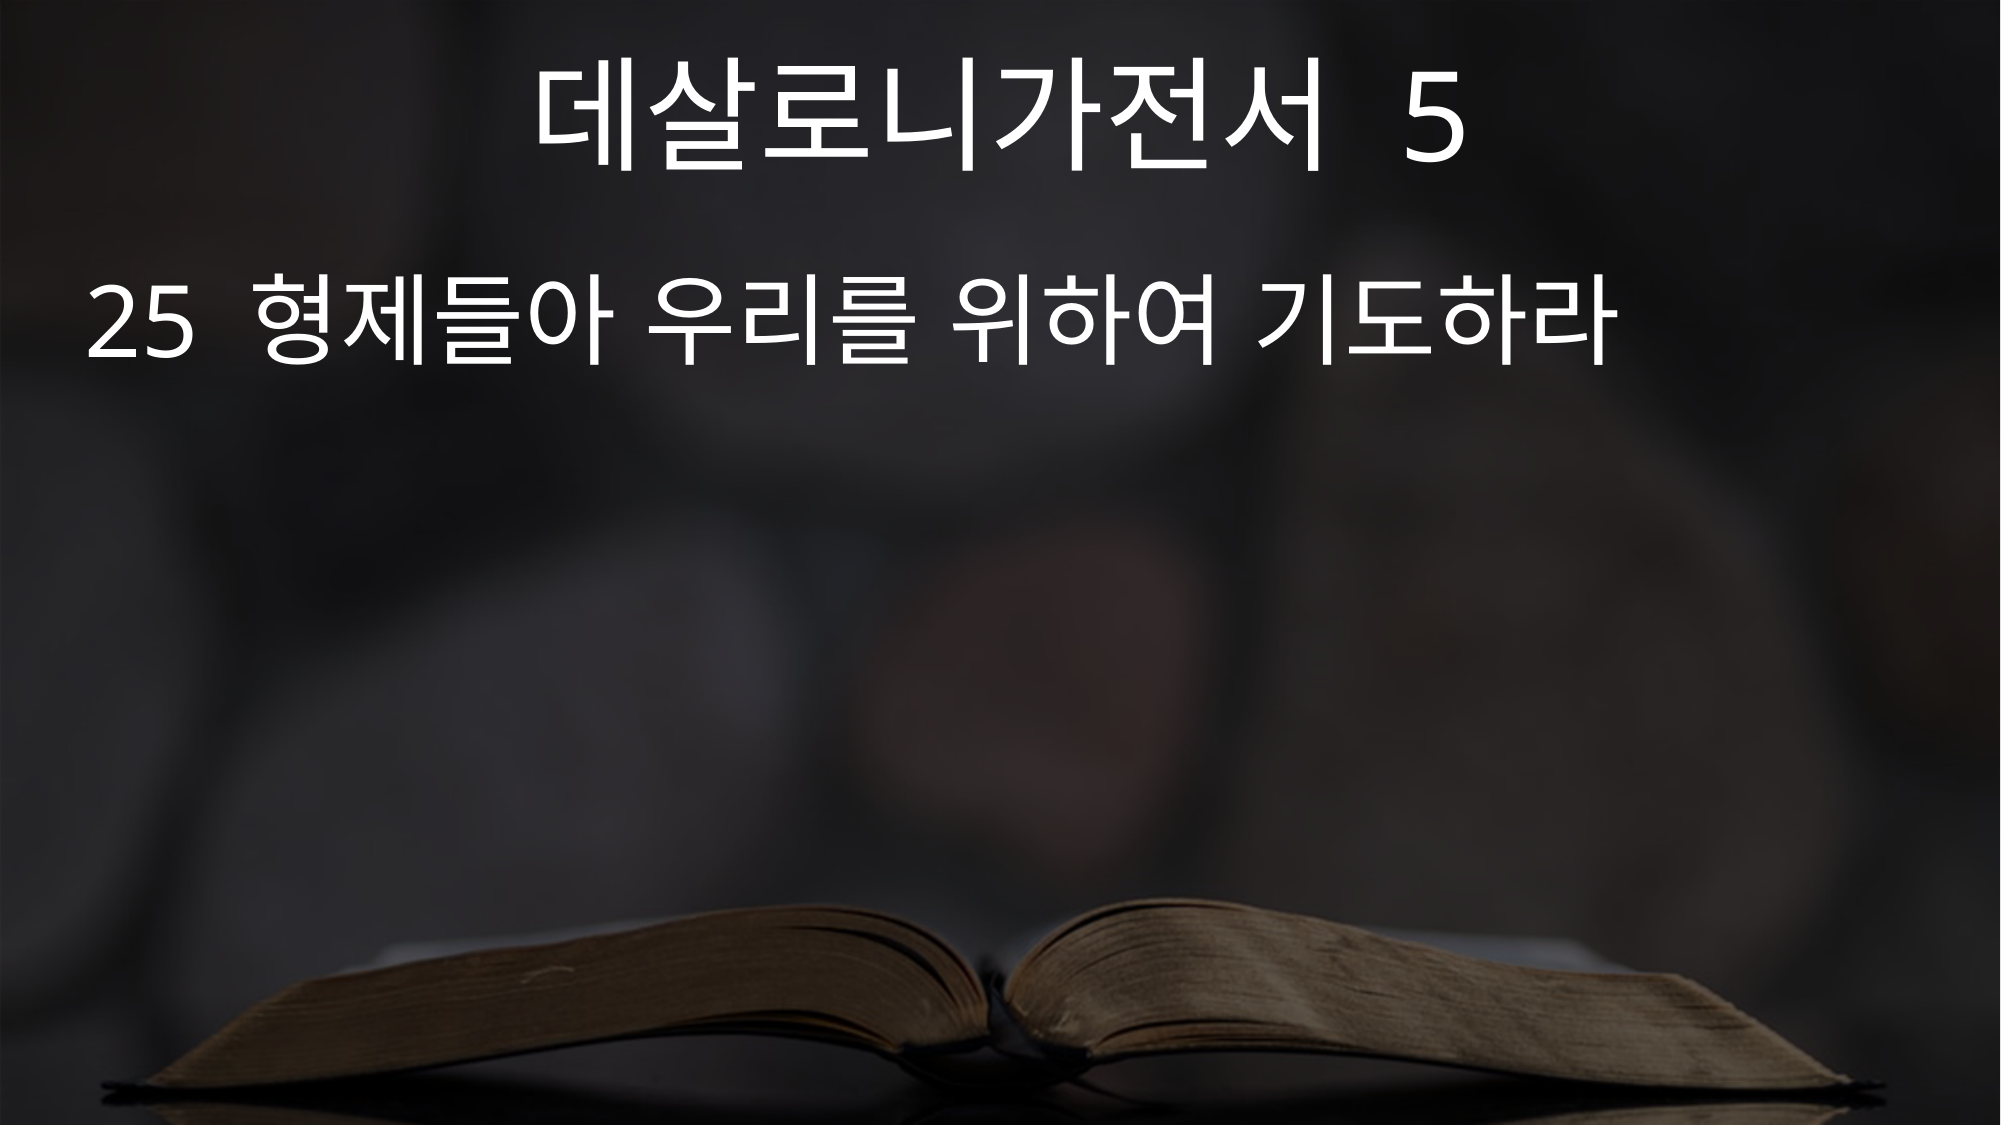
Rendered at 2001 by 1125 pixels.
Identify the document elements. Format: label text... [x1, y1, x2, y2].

picture [0, 0, 2001, 1125]
footer 데살로니가전서 5 [0, 32, 2000, 192]
list 25 형제들아 우리를 위하여 기도하라 [69, 263, 1953, 423]
